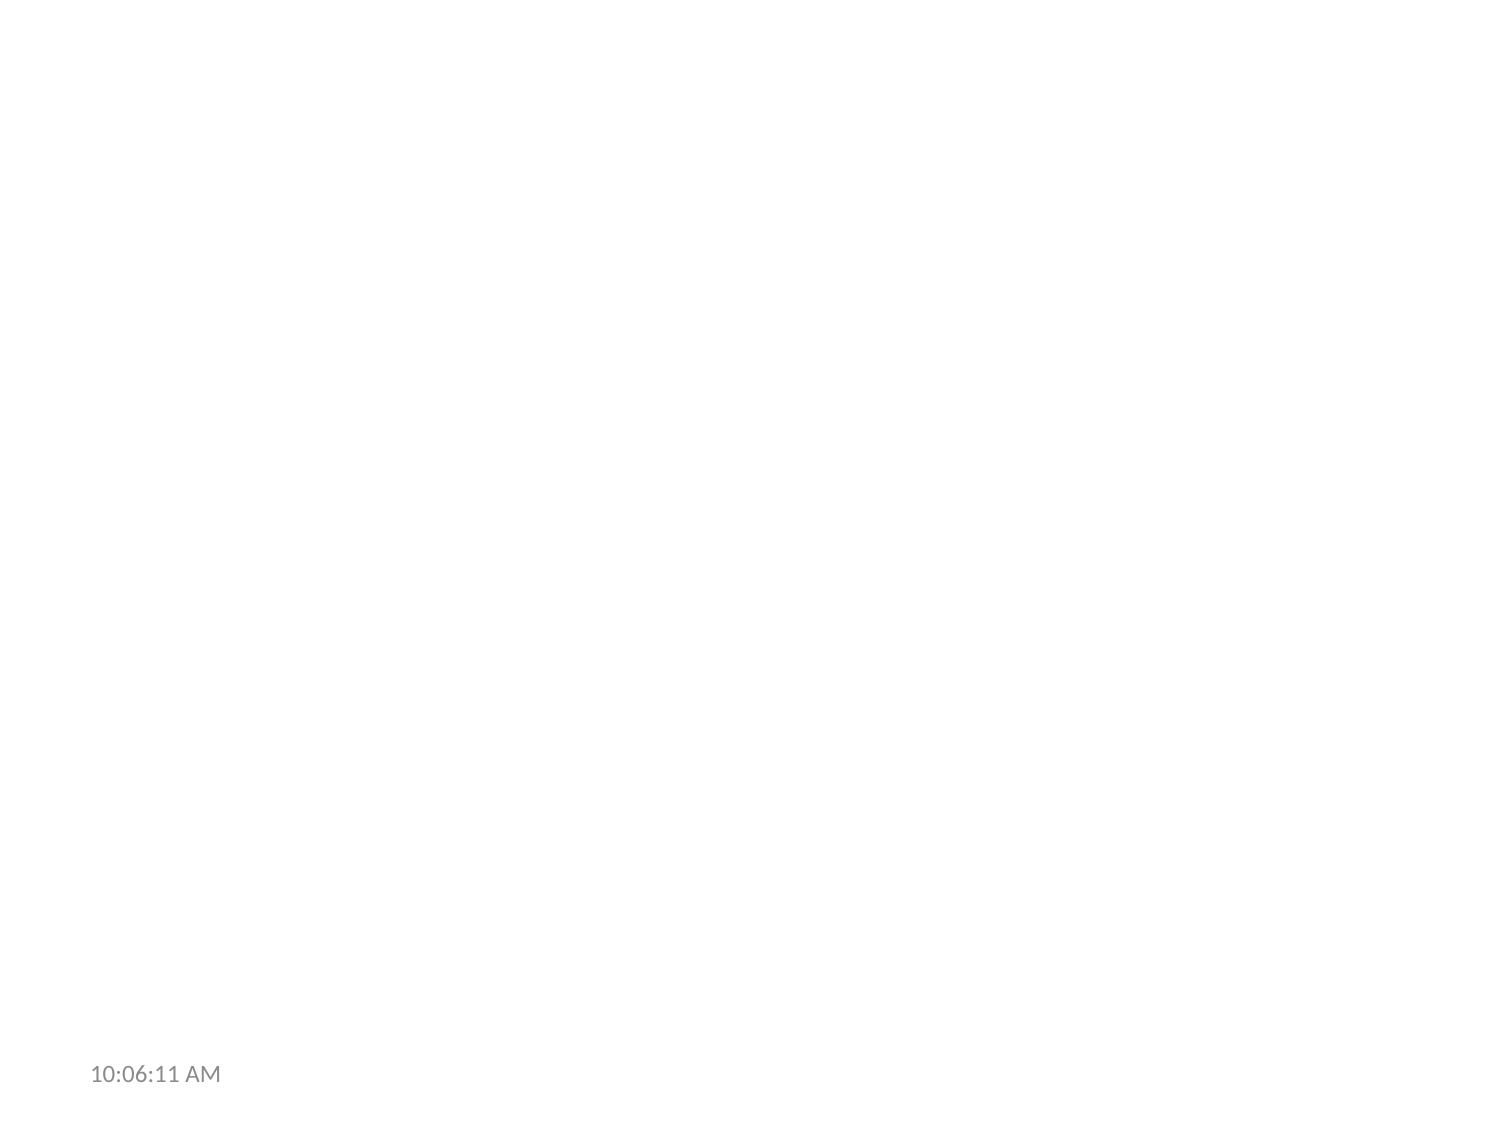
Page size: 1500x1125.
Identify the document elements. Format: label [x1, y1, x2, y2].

slide_number [75, 1042, 425, 1103]
